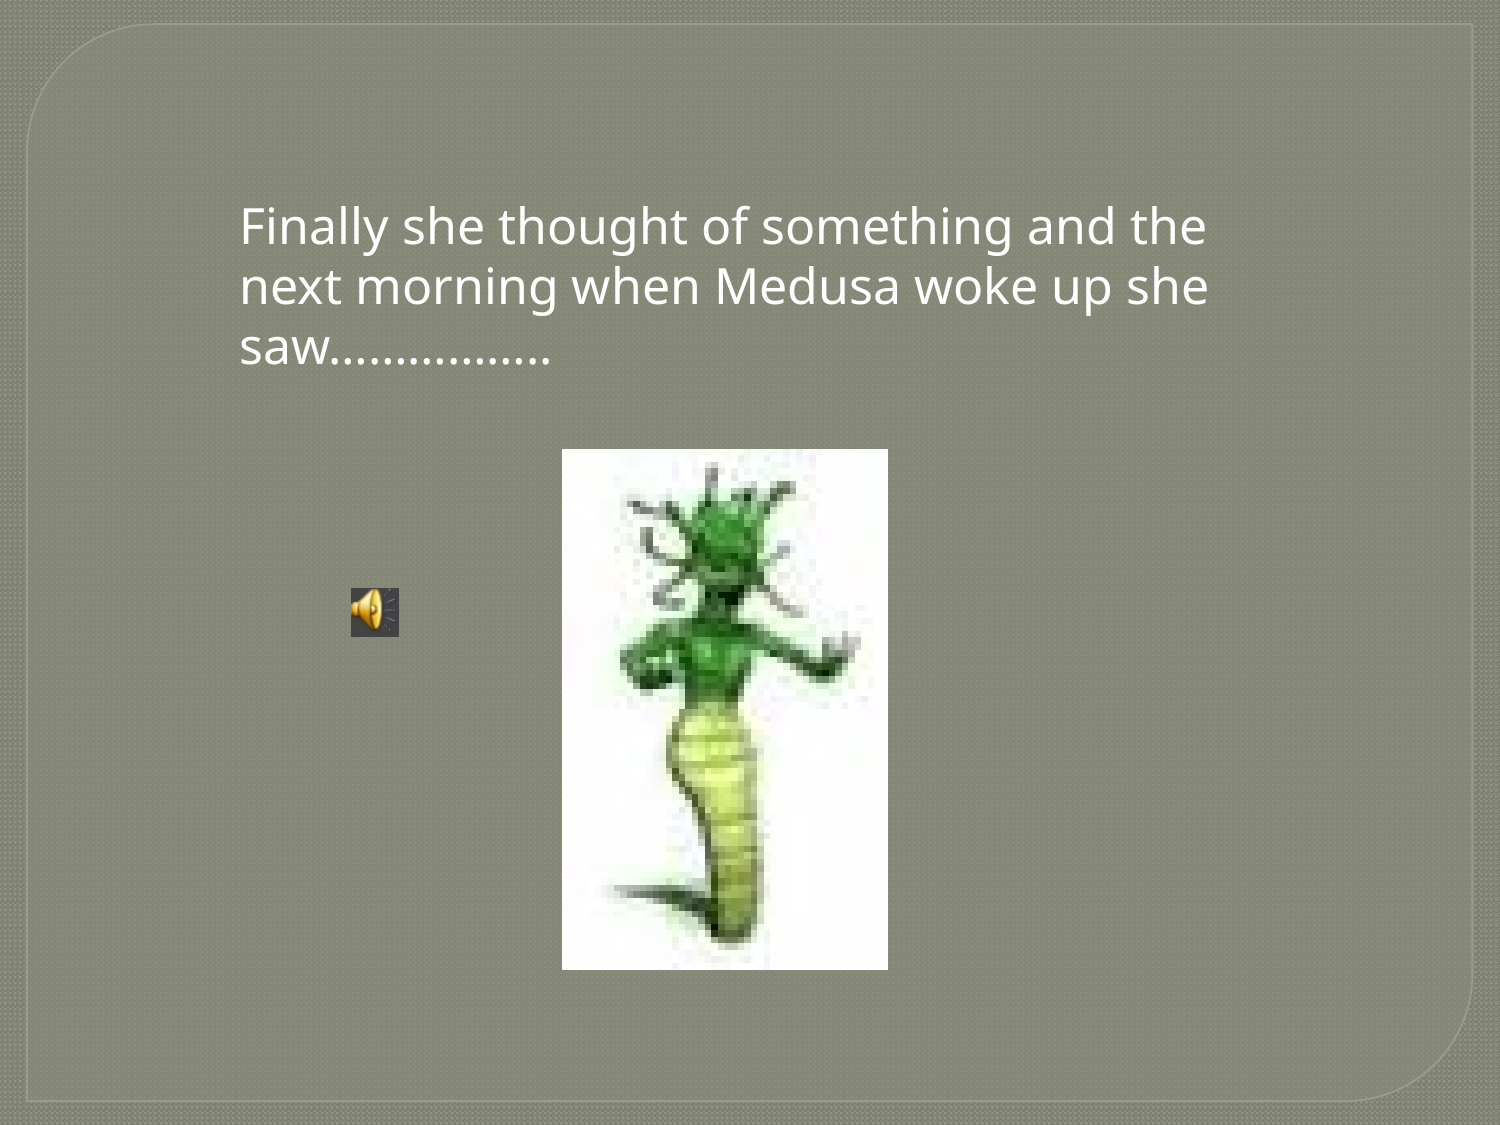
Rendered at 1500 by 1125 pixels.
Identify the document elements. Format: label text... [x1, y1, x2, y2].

picture [349, 587, 401, 638]
text_box Finally she thought of something and the next morning when Medusa woke up she saw…………….. [225, 187, 1325, 383]
picture [562, 449, 888, 971]
